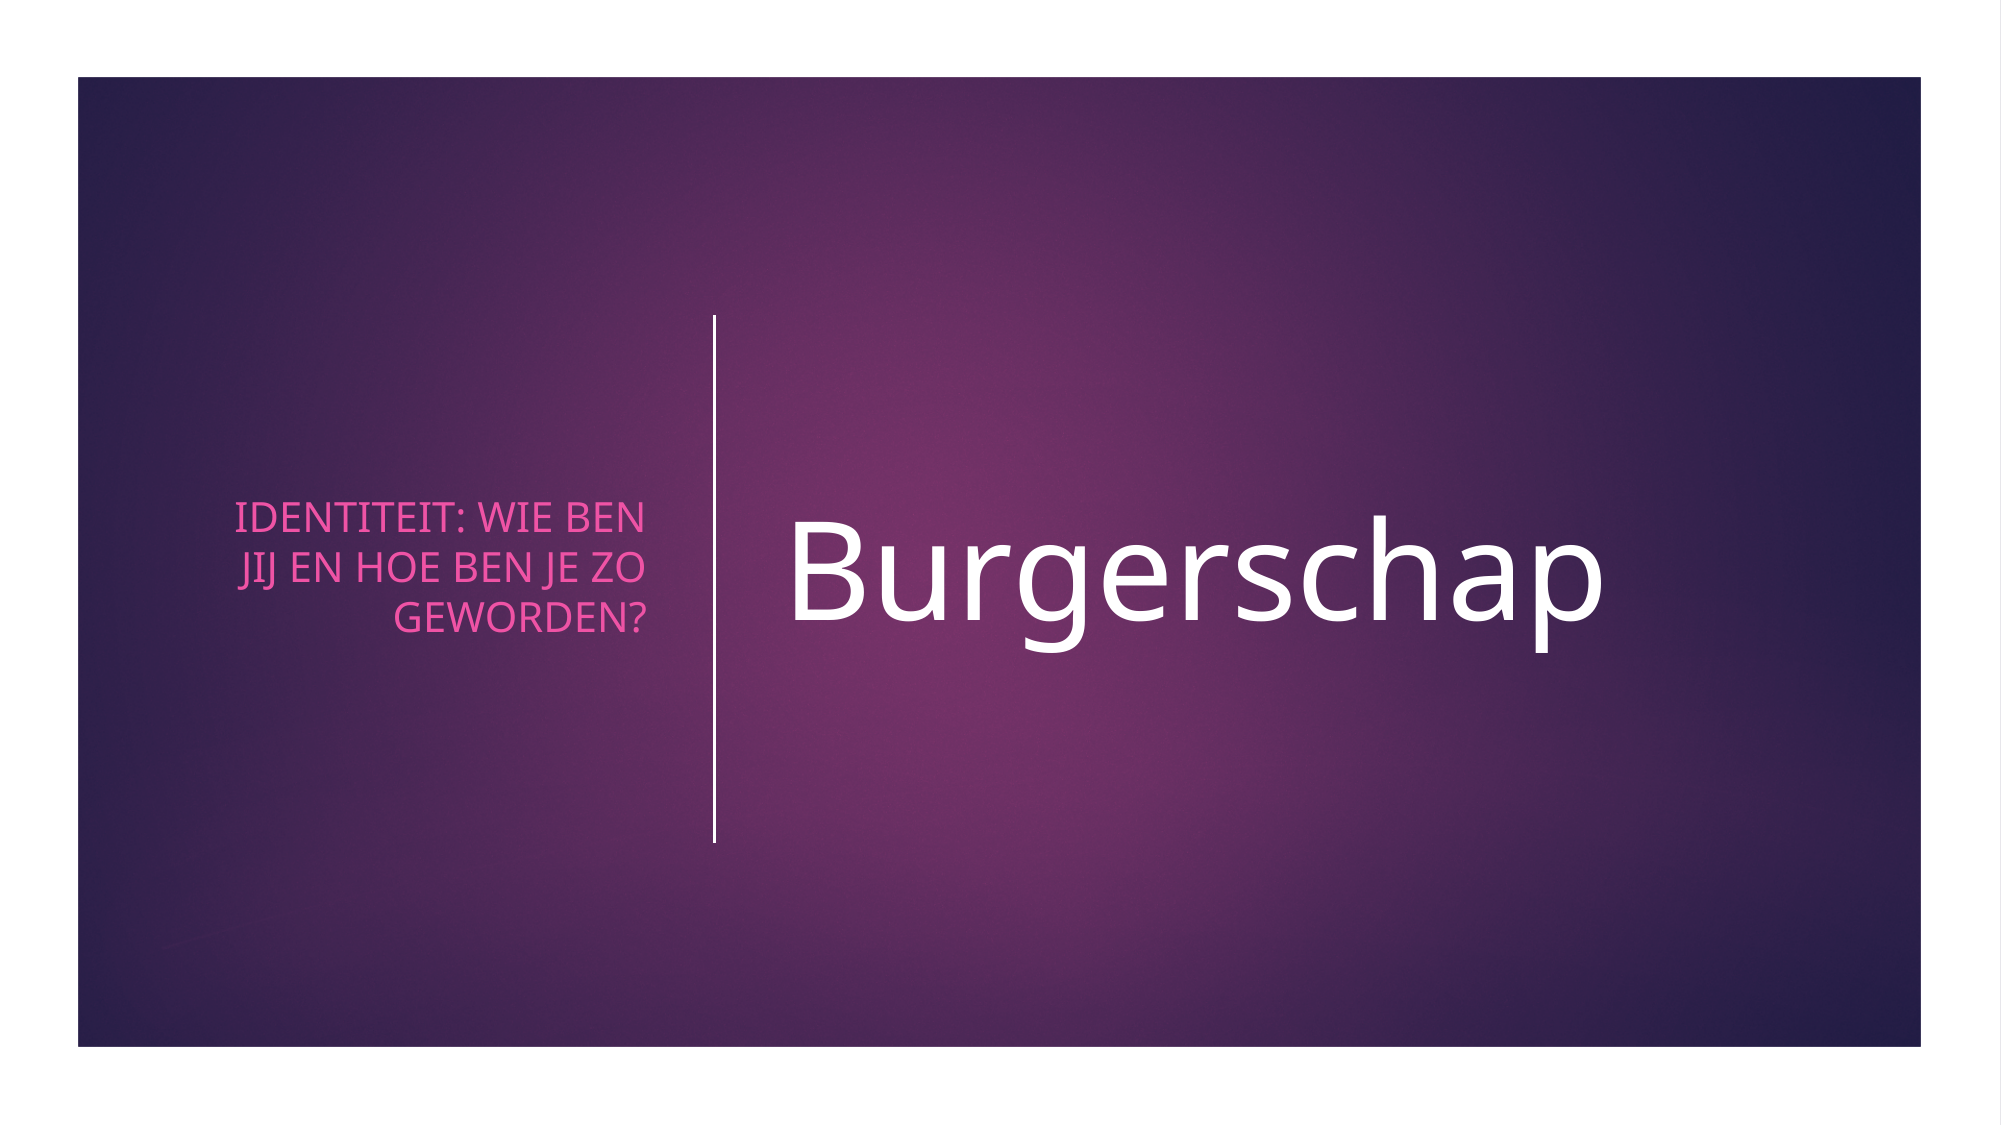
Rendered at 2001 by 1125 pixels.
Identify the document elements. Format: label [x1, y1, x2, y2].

text_box [0, 0, 2000, 1125]
